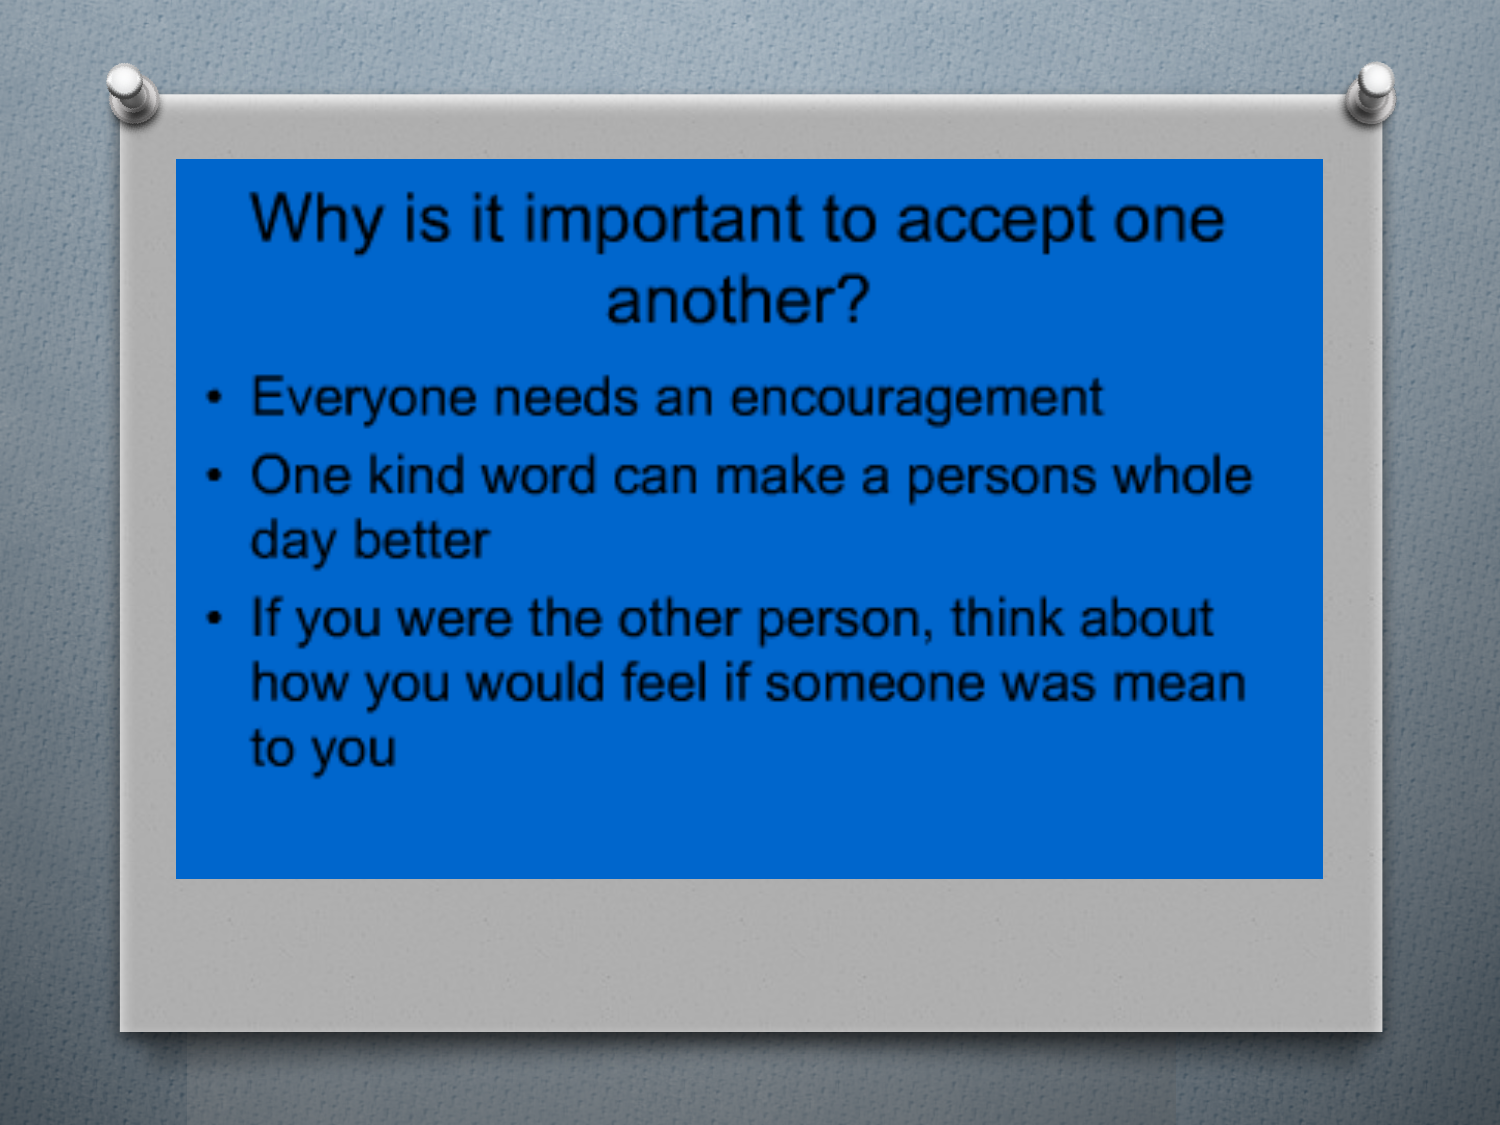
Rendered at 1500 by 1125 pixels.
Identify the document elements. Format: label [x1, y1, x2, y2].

picture [175, 159, 1323, 879]
picture [1317, 35, 1439, 156]
picture [75, 29, 198, 153]
